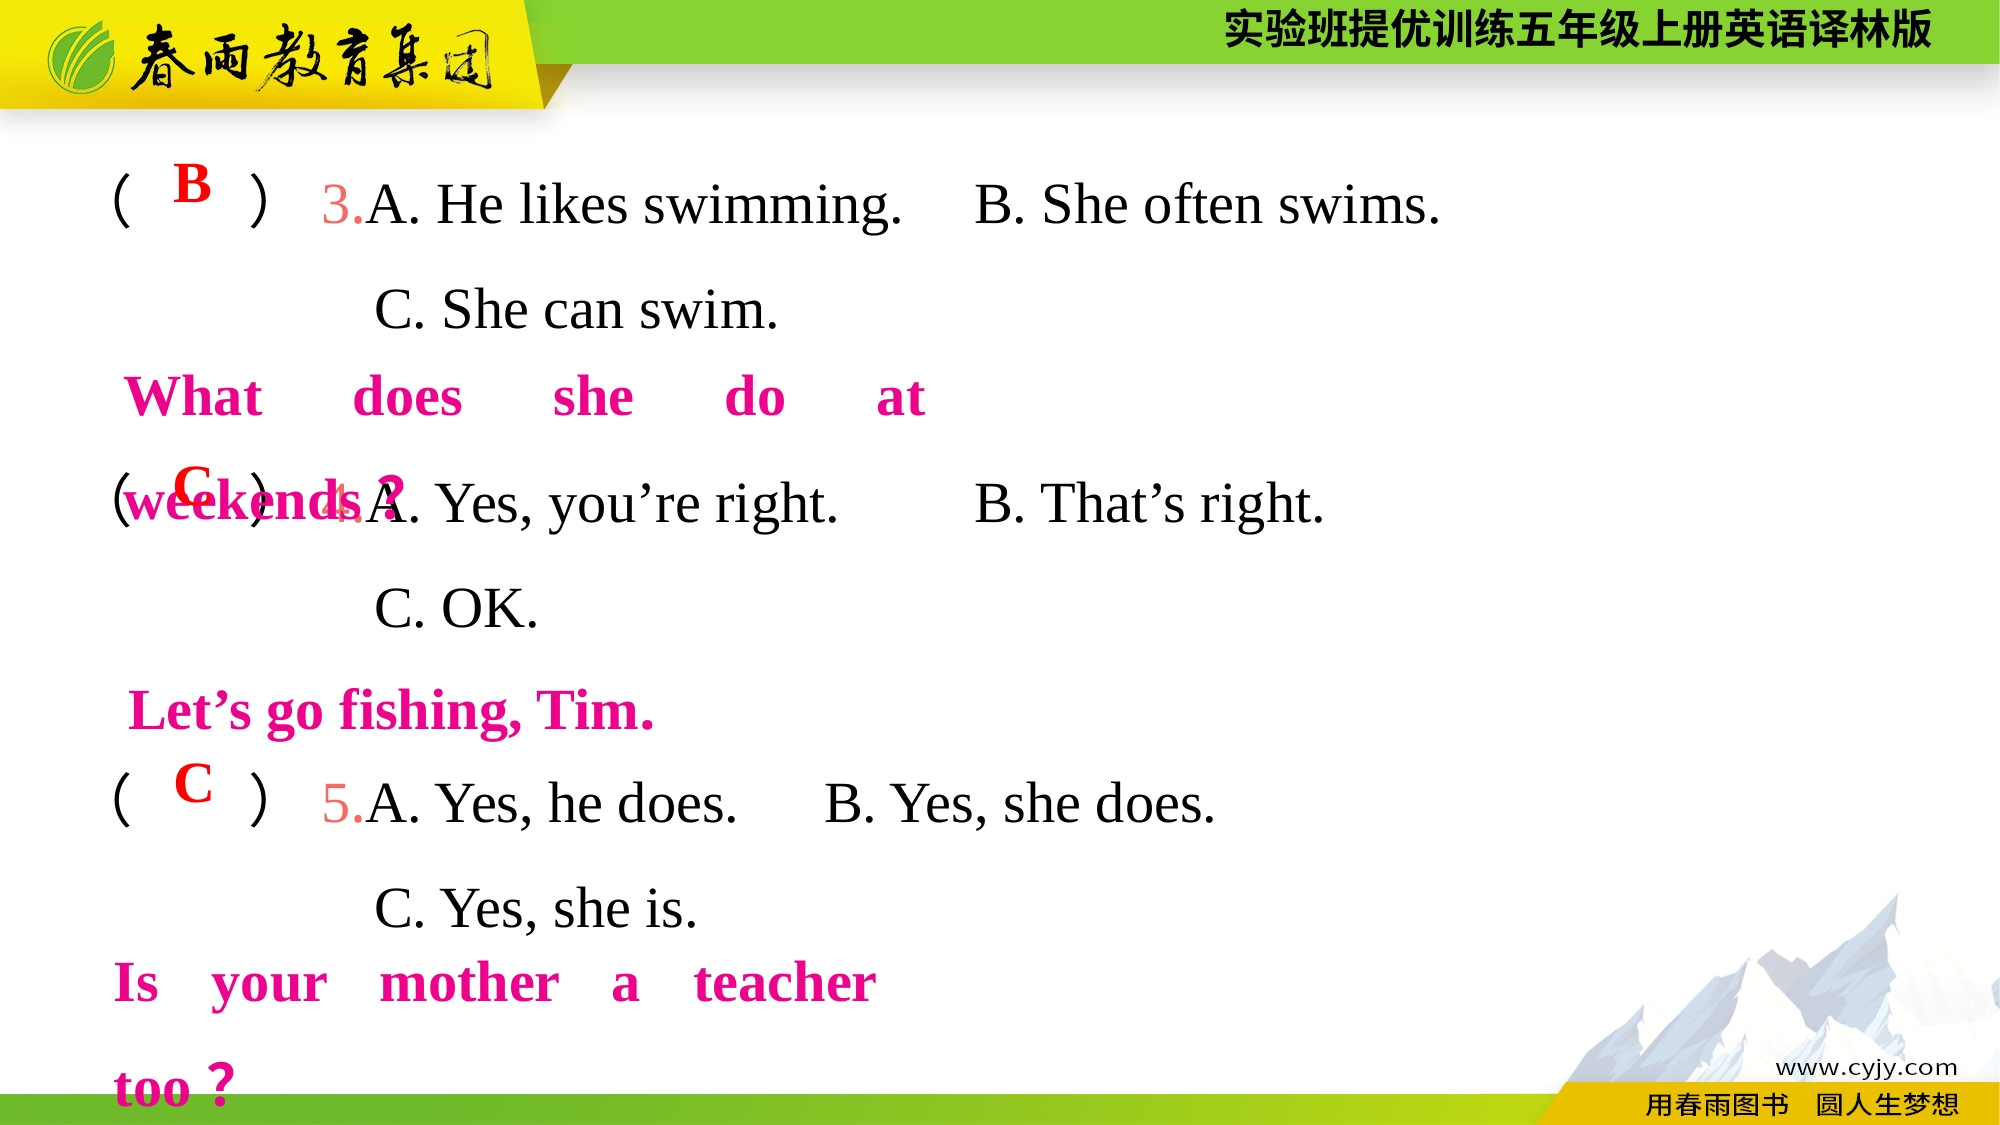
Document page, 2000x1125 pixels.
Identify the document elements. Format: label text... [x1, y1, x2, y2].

text_box What does she do at weekends？ [108, 314, 941, 435]
picture [0, 0, 2000, 1125]
text_box B [158, 137, 228, 222]
text_box C [157, 440, 230, 525]
text_box C [159, 736, 231, 822]
list （ ）3.A. He likes swimming. B. She often swims. C. She can swim. （ ）4.A. Yes, you’re right. B. That’s right. C. OK. （ ）5.A. Yes, he does. B. Yes, she does. C. Yes, she is. [59, 122, 1944, 956]
text_box Let’s go fishing, Tim. [113, 628, 671, 749]
text_box Is your mother a teacher too？ [99, 900, 892, 1021]
